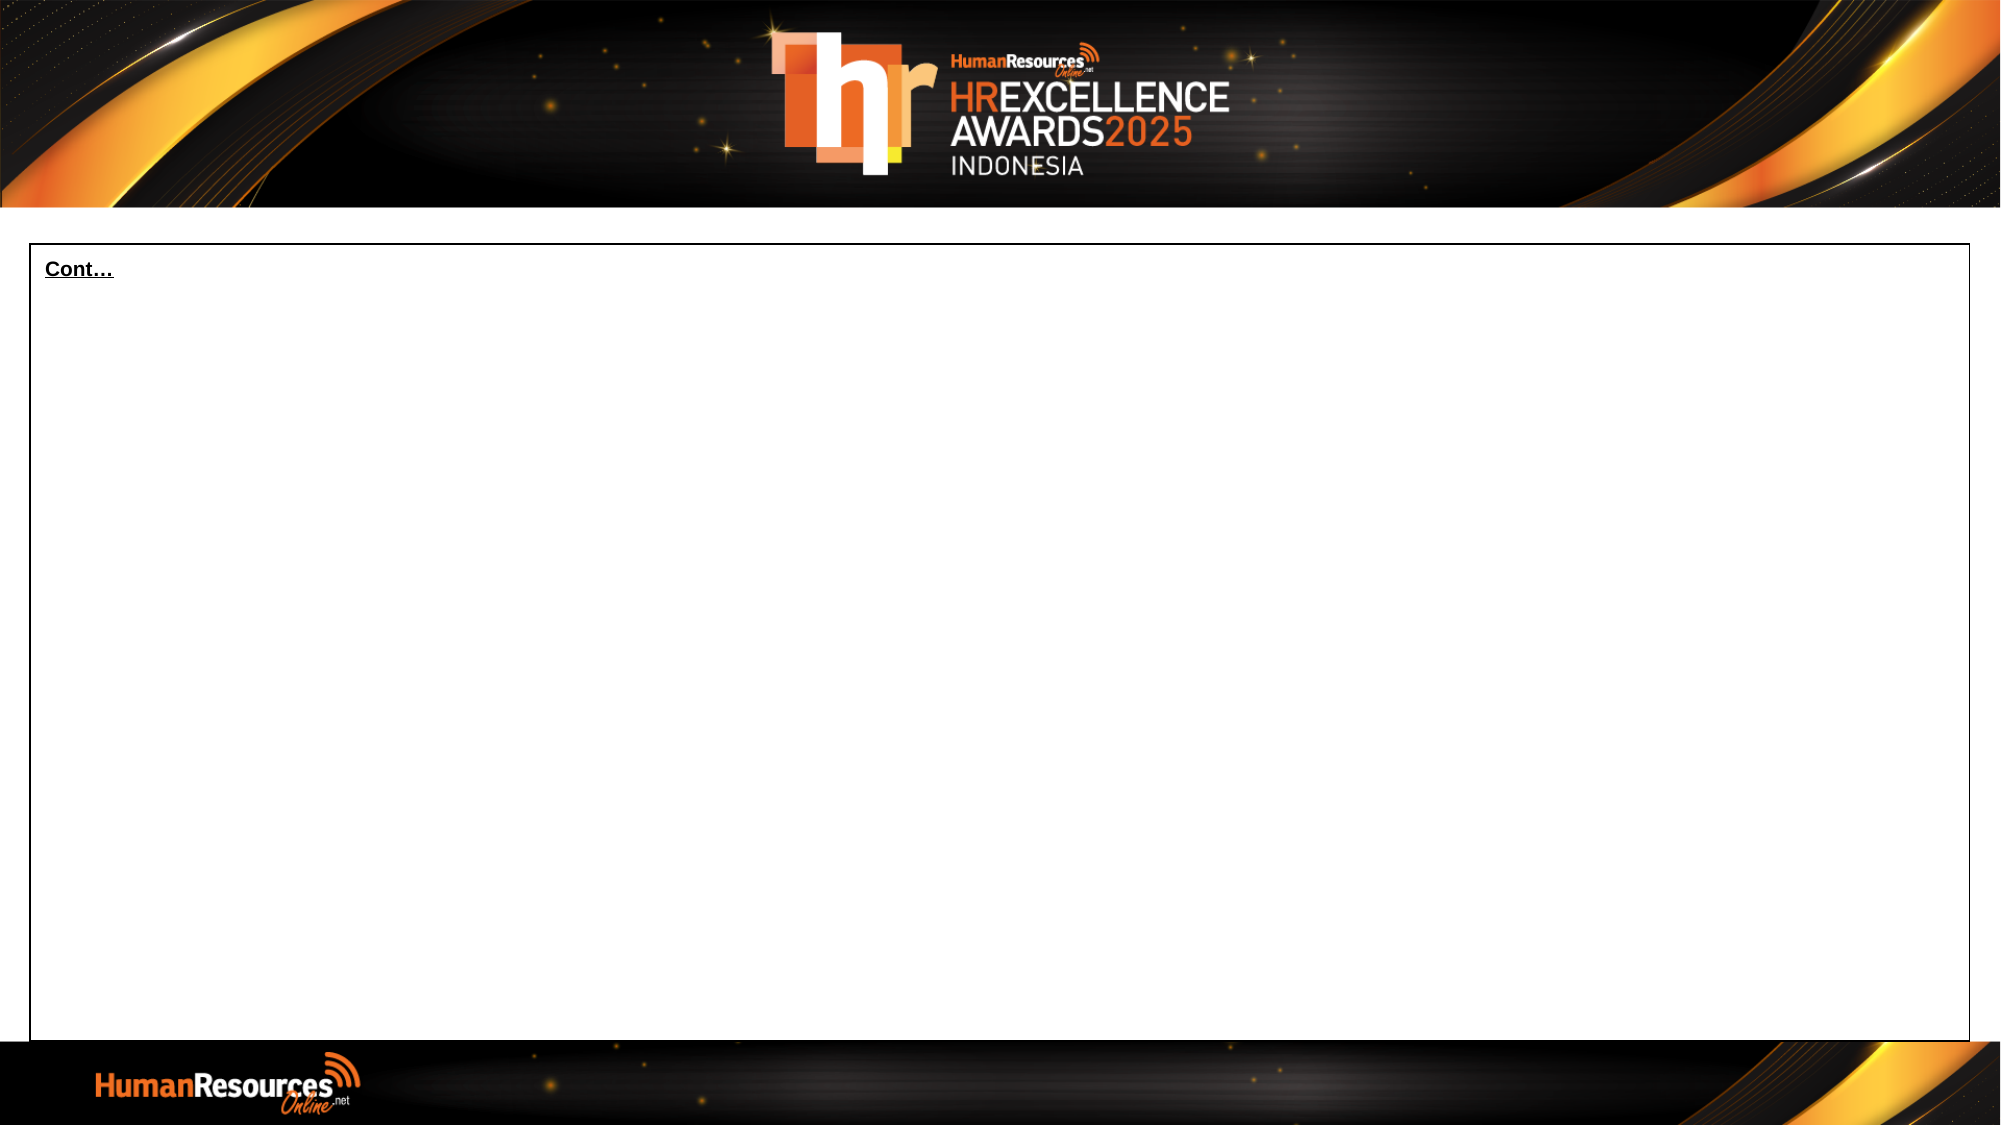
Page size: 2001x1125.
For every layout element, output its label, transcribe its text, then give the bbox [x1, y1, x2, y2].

text_box Cont… [30, 243, 1970, 1042]
picture [0, 0, 2001, 1125]
